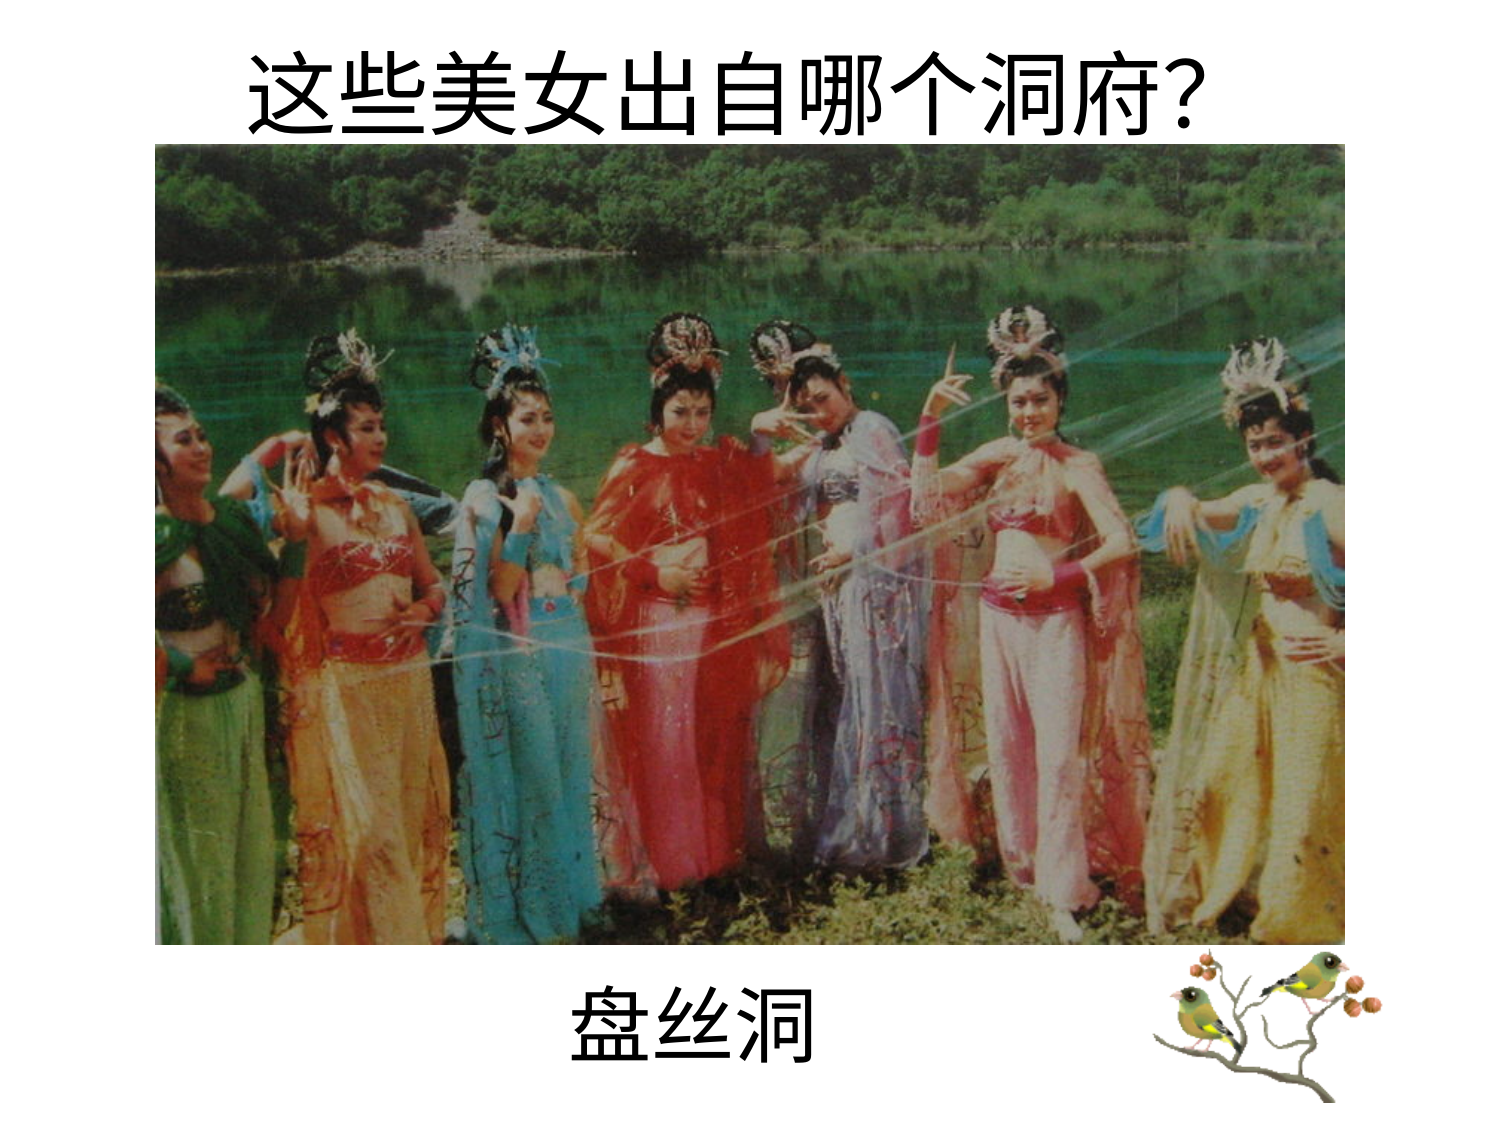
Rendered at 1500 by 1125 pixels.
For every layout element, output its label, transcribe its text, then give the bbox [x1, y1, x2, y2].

title 这些美女出自哪个洞府？ [74, 0, 1426, 186]
picture [154, 144, 1387, 1103]
text_box 盘丝洞 [477, 966, 917, 1081]
